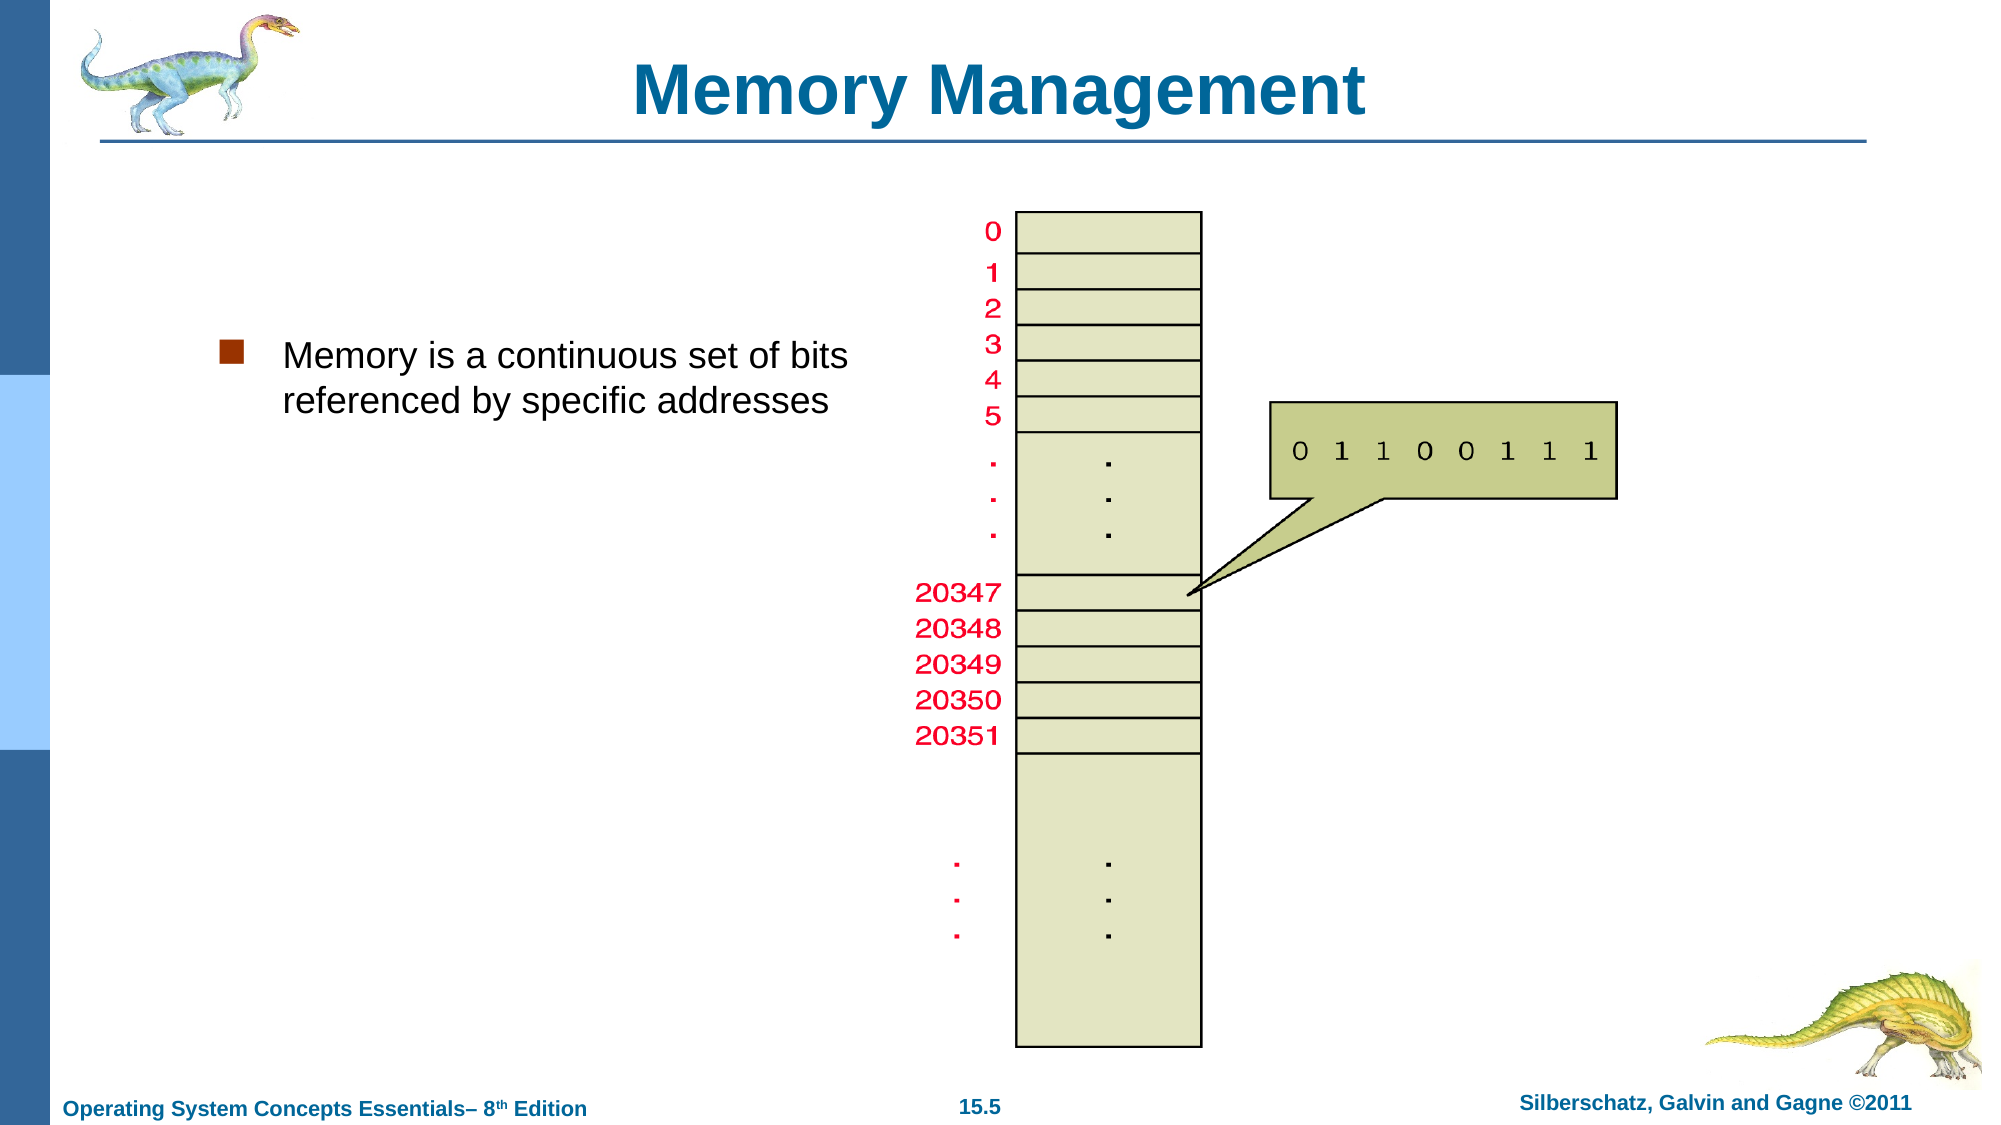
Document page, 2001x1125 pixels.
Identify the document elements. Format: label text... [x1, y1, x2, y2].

picture [1700, 959, 1982, 1090]
picture [898, 196, 1635, 1063]
picture [62, 0, 324, 149]
title Memory Management [99, 45, 1900, 141]
text_box Memory is a continuous set of bits referenced by specific addresses [207, 323, 893, 429]
